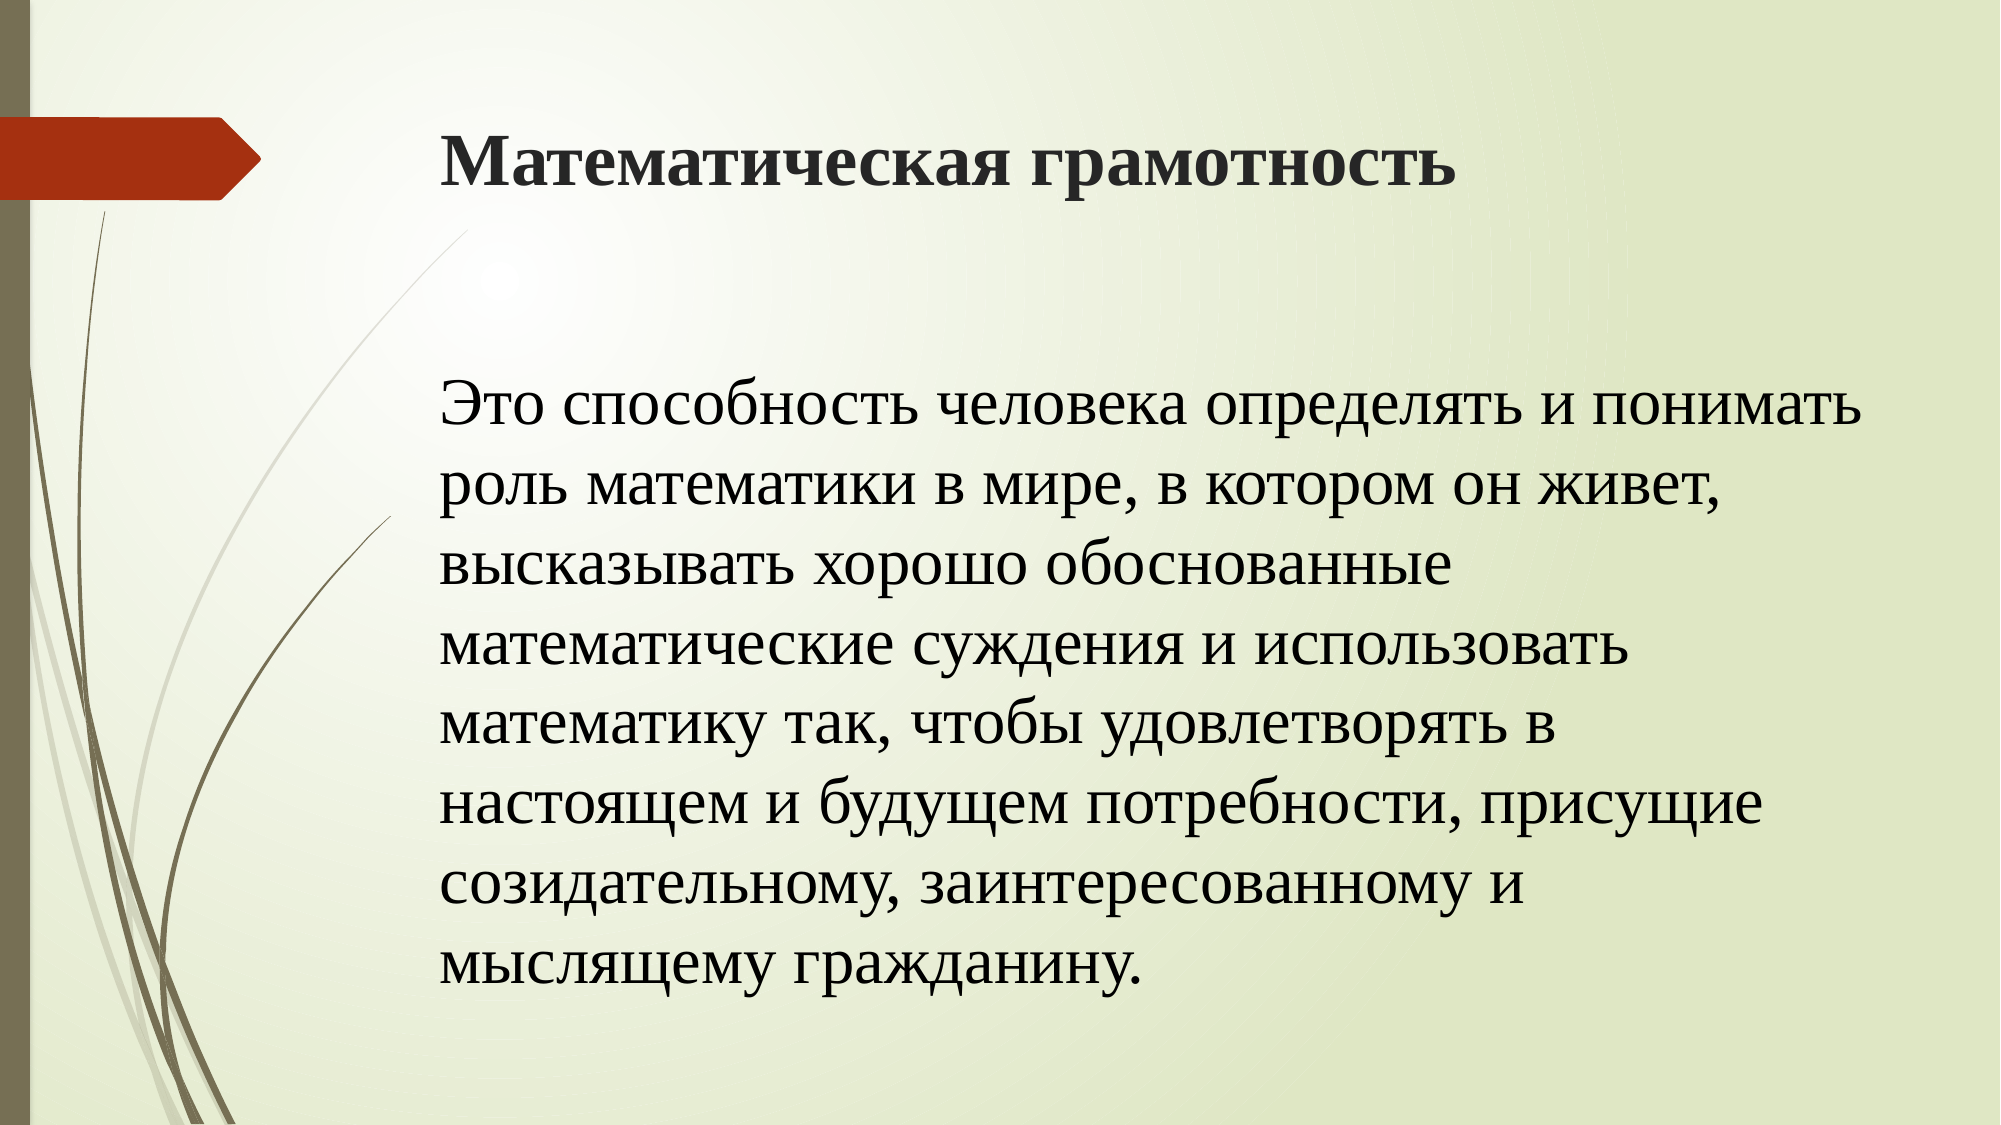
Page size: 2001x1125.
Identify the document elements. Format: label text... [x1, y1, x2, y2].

list Это способность человека определять и понимать роль математики в мире, в котором он живет, высказывать хорошо обоснованные математические суждения и использовать математику так, чтобы удовлетворять в настоящем и будущем потребности, присущие созидательному, заинтересованному и мыслящему гражданину. [424, 350, 1888, 970]
title Математическая грамотность [425, 102, 1888, 313]
